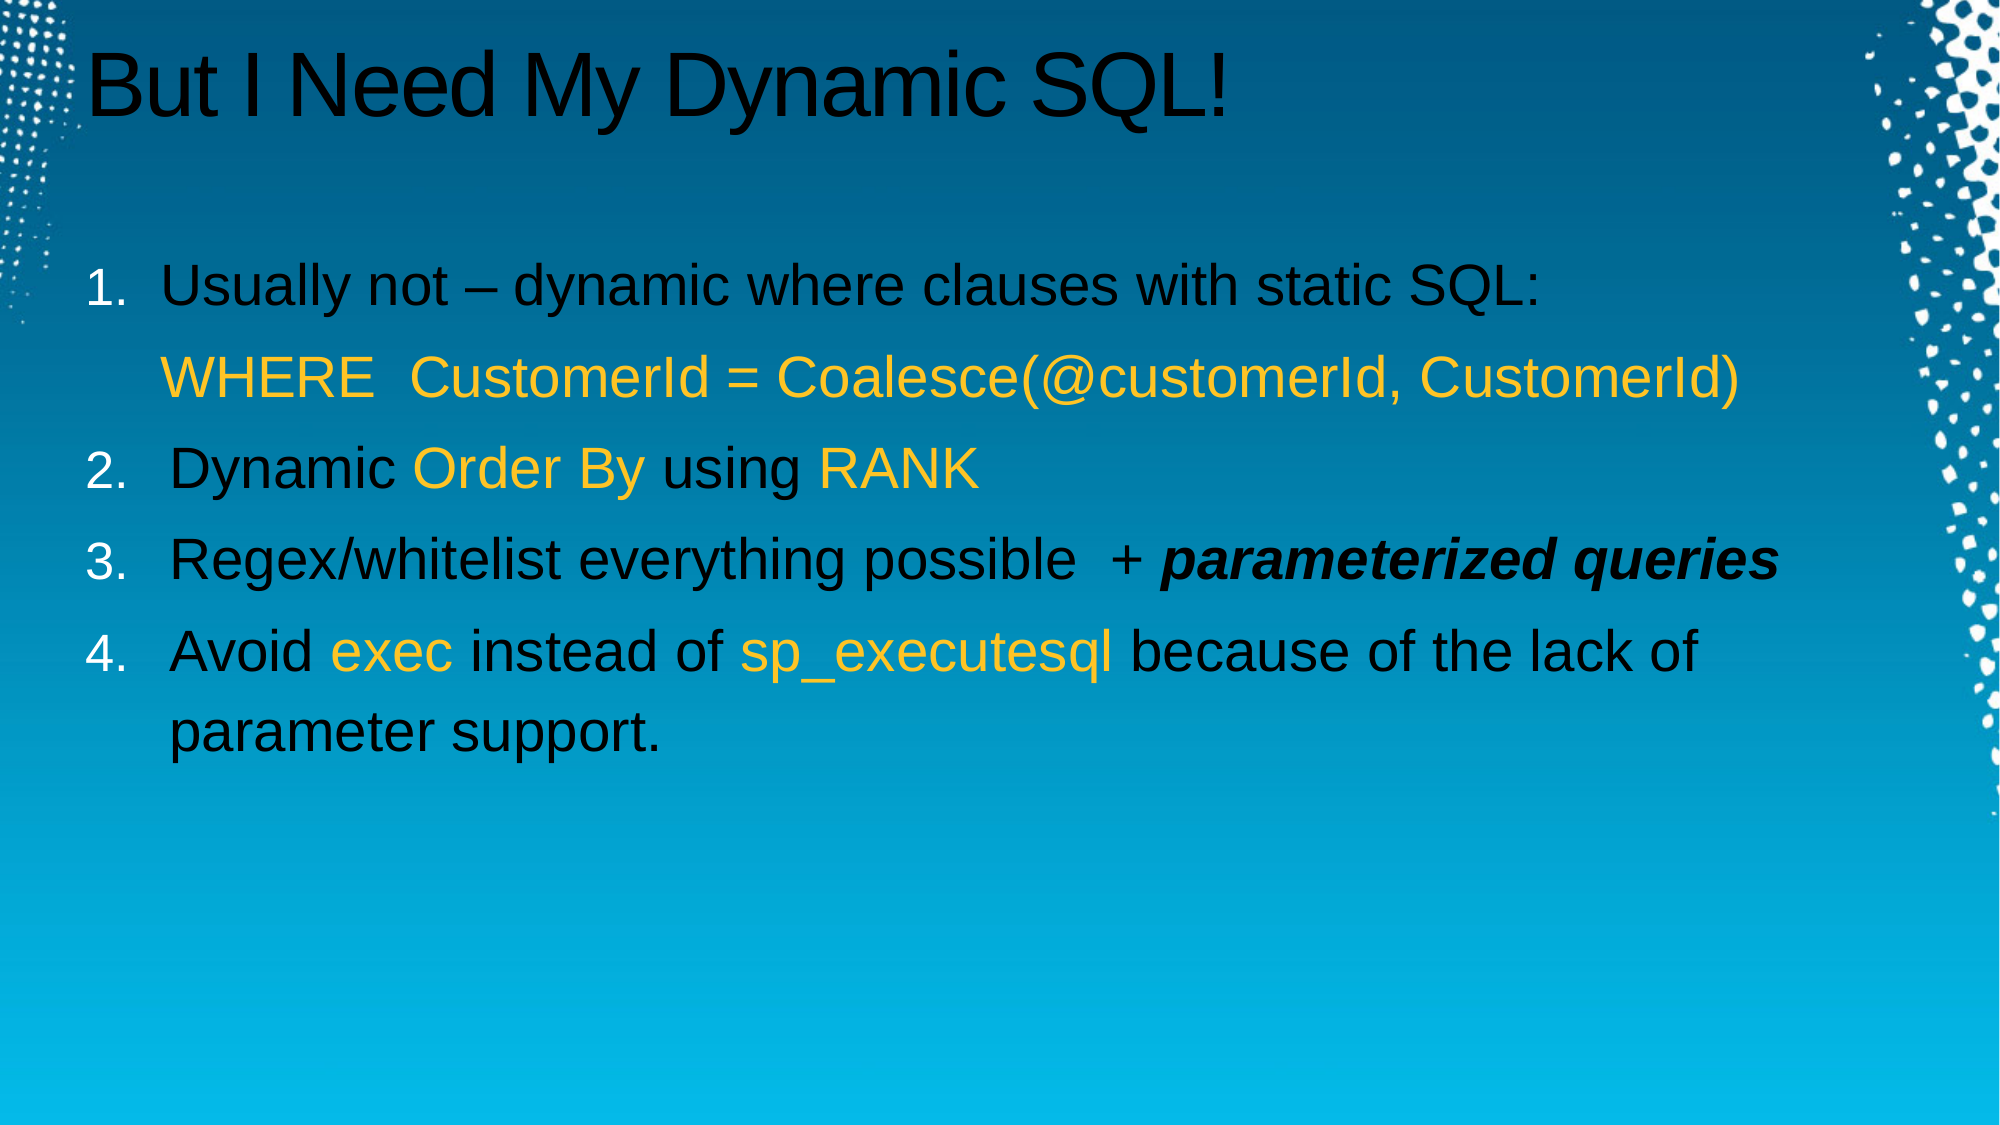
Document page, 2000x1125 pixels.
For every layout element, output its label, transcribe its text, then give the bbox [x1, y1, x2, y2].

picture [1932, 235, 1943, 241]
picture [1983, 404, 1992, 414]
picture [1914, 164, 1923, 177]
picture [1935, 379, 1948, 391]
picture [1995, 582, 2000, 595]
picture [526, 721, 542, 750]
picture [1911, 223, 1918, 230]
picture [558, 721, 574, 750]
picture [47, 0, 57, 10]
picture [0, 40, 9, 45]
picture [1929, 27, 1945, 45]
picture [550, 721, 555, 762]
picture [45, 16, 55, 24]
picture [41, 59, 48, 67]
picture [1946, 155, 1961, 167]
picture [1955, 557, 1965, 573]
picture [1994, 382, 2000, 391]
picture [1992, 438, 2000, 448]
picture [205, 721, 232, 750]
picture [1963, 335, 1972, 344]
picture [1928, 399, 1939, 415]
picture [1970, 426, 1980, 436]
picture [615, 721, 619, 750]
picture [54, 76, 60, 83]
picture [174, 721, 179, 762]
picture [3, 10, 11, 18]
picture [338, 721, 363, 750]
picture [33, 88, 42, 97]
picture [58, 32, 66, 41]
picture [1988, 691, 2000, 709]
picture [1935, 0, 2000, 306]
picture [1914, 274, 1920, 291]
picture [1978, 517, 1987, 527]
picture [1958, 445, 1968, 460]
title But I Need My Dynamic SQL! [85, 37, 1914, 138]
picture [1925, 87, 1941, 99]
picture [1969, 625, 1985, 642]
picture [6, 97, 12, 105]
picture [1968, 481, 1978, 492]
picture [1963, 535, 1977, 550]
picture [1945, 213, 1955, 220]
picture [1938, 122, 1950, 133]
picture [1988, 547, 2000, 561]
picture [387, 721, 412, 750]
picture [30, 14, 40, 23]
picture [319, 721, 330, 750]
picture [182, 721, 198, 750]
picture [1925, 141, 1935, 155]
picture [1914, 308, 1929, 326]
picture [369, 715, 381, 750]
picture [1935, 177, 1945, 189]
picture [1953, 301, 1962, 312]
picture [518, 721, 523, 762]
picture [1960, 392, 1970, 403]
picture [33, 0, 42, 10]
picture [1942, 465, 1958, 483]
picture [1946, 525, 1956, 533]
picture [1982, 714, 1993, 729]
picture [301, 721, 313, 750]
picture [239, 721, 243, 750]
picture [31, 131, 37, 138]
picture [16, 143, 21, 151]
picture [10, 69, 17, 78]
picture [26, 57, 34, 68]
picture [1963, 589, 1976, 607]
picture [1948, 413, 1958, 424]
picture [1950, 359, 1960, 366]
picture [1972, 312, 1985, 322]
picture [1898, 188, 1912, 198]
picture [1892, 212, 1902, 216]
picture [1974, 683, 1985, 694]
picture [43, 42, 49, 53]
picture [1919, 367, 1930, 378]
picture [18, 0, 29, 6]
picture [9, 84, 15, 91]
picture [1955, 246, 1965, 256]
picture [1984, 349, 1992, 357]
picture [1991, 637, 2000, 652]
picture [1957, 187, 1971, 200]
picture [24, 72, 32, 79]
picture [1930, 291, 1941, 297]
picture [1922, 200, 1934, 207]
picture [257, 721, 284, 750]
picture [33, 116, 40, 124]
picture [55, 62, 62, 69]
picture [485, 721, 497, 750]
picture [1979, 657, 1995, 676]
picture [291, 721, 295, 750]
picture [421, 721, 425, 750]
picture [503, 721, 507, 750]
picture [1941, 324, 1952, 332]
picture [11, 55, 21, 64]
picture [1942, 269, 1953, 276]
picture [17, 129, 23, 136]
picture [13, 41, 25, 49]
picture [1991, 747, 2000, 765]
picture [1980, 460, 1987, 469]
picture [582, 721, 607, 750]
picture [1926, 344, 1939, 358]
picture [29, 27, 38, 38]
picture [1973, 368, 1982, 380]
picture [1935, 431, 1946, 449]
picture [38, 74, 47, 80]
picture [1963, 278, 1976, 291]
picture [18, 13, 26, 19]
picture [1920, 257, 1932, 264]
picture [42, 31, 53, 39]
picture [1972, 570, 1986, 583]
picture [1981, 604, 2000, 620]
list Usually not – dynamic where clauses with static SQL: WHERE CustomerId = Coalesce(@customerId, CustomerId) Dynamic Order By using RANK Regex/whitelist everything possible + parameterized queries Avoid exec instead of sp_executesql because of the lack of parameter support. [85, 237, 1914, 687]
picture [56, 47, 64, 55]
picture [1952, 502, 1967, 516]
picture [28, 42, 36, 53]
picture [1990, 492, 2000, 505]
picture [34, 101, 43, 111]
picture [0, 155, 5, 163]
picture [1889, 152, 1901, 166]
picture [16, 22, 23, 34]
picture [1993, 321, 2000, 339]
picture [455, 721, 477, 750]
picture [1915, 109, 1924, 119]
picture [0, 24, 9, 33]
picture [632, 715, 644, 750]
picture [1921, 0, 1934, 8]
